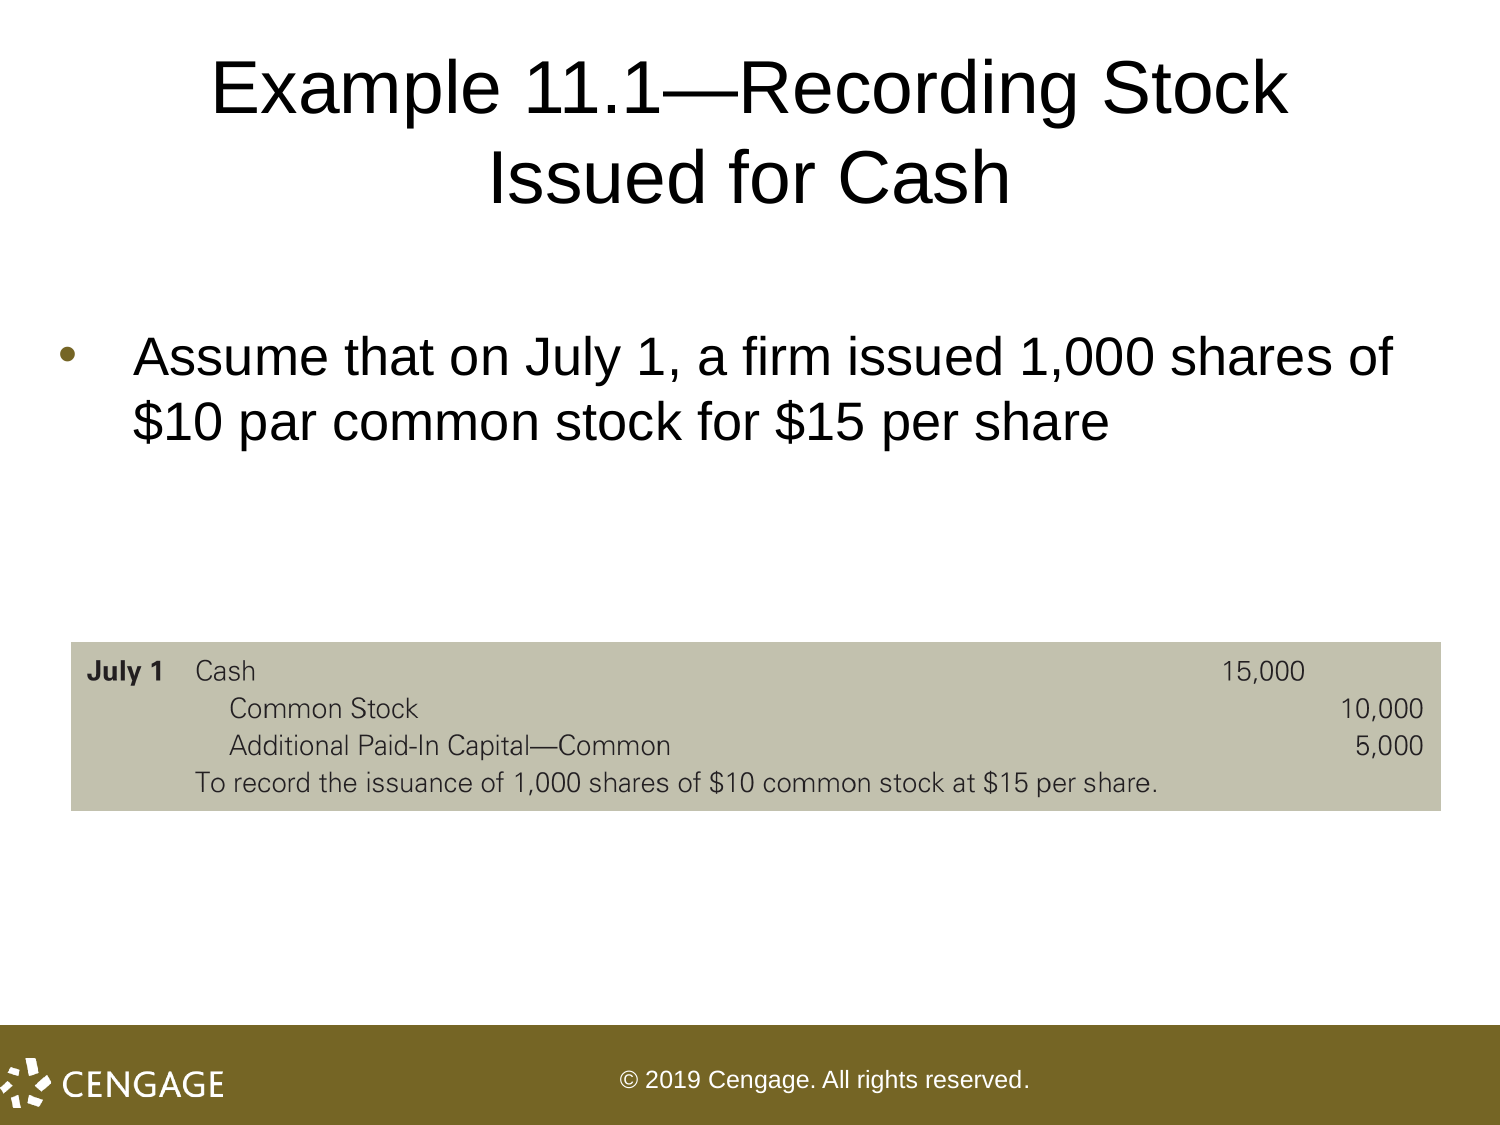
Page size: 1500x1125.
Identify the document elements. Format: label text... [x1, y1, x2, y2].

picture [71, 642, 1441, 811]
picture [0, 1058, 223, 1108]
title Example 11.1—Recording Stock Issued for Cash [91, 35, 1409, 221]
list Assume that on July 1, a firm issued 1,000 shares of $10 par common stock for $15 per share [43, 313, 1456, 479]
